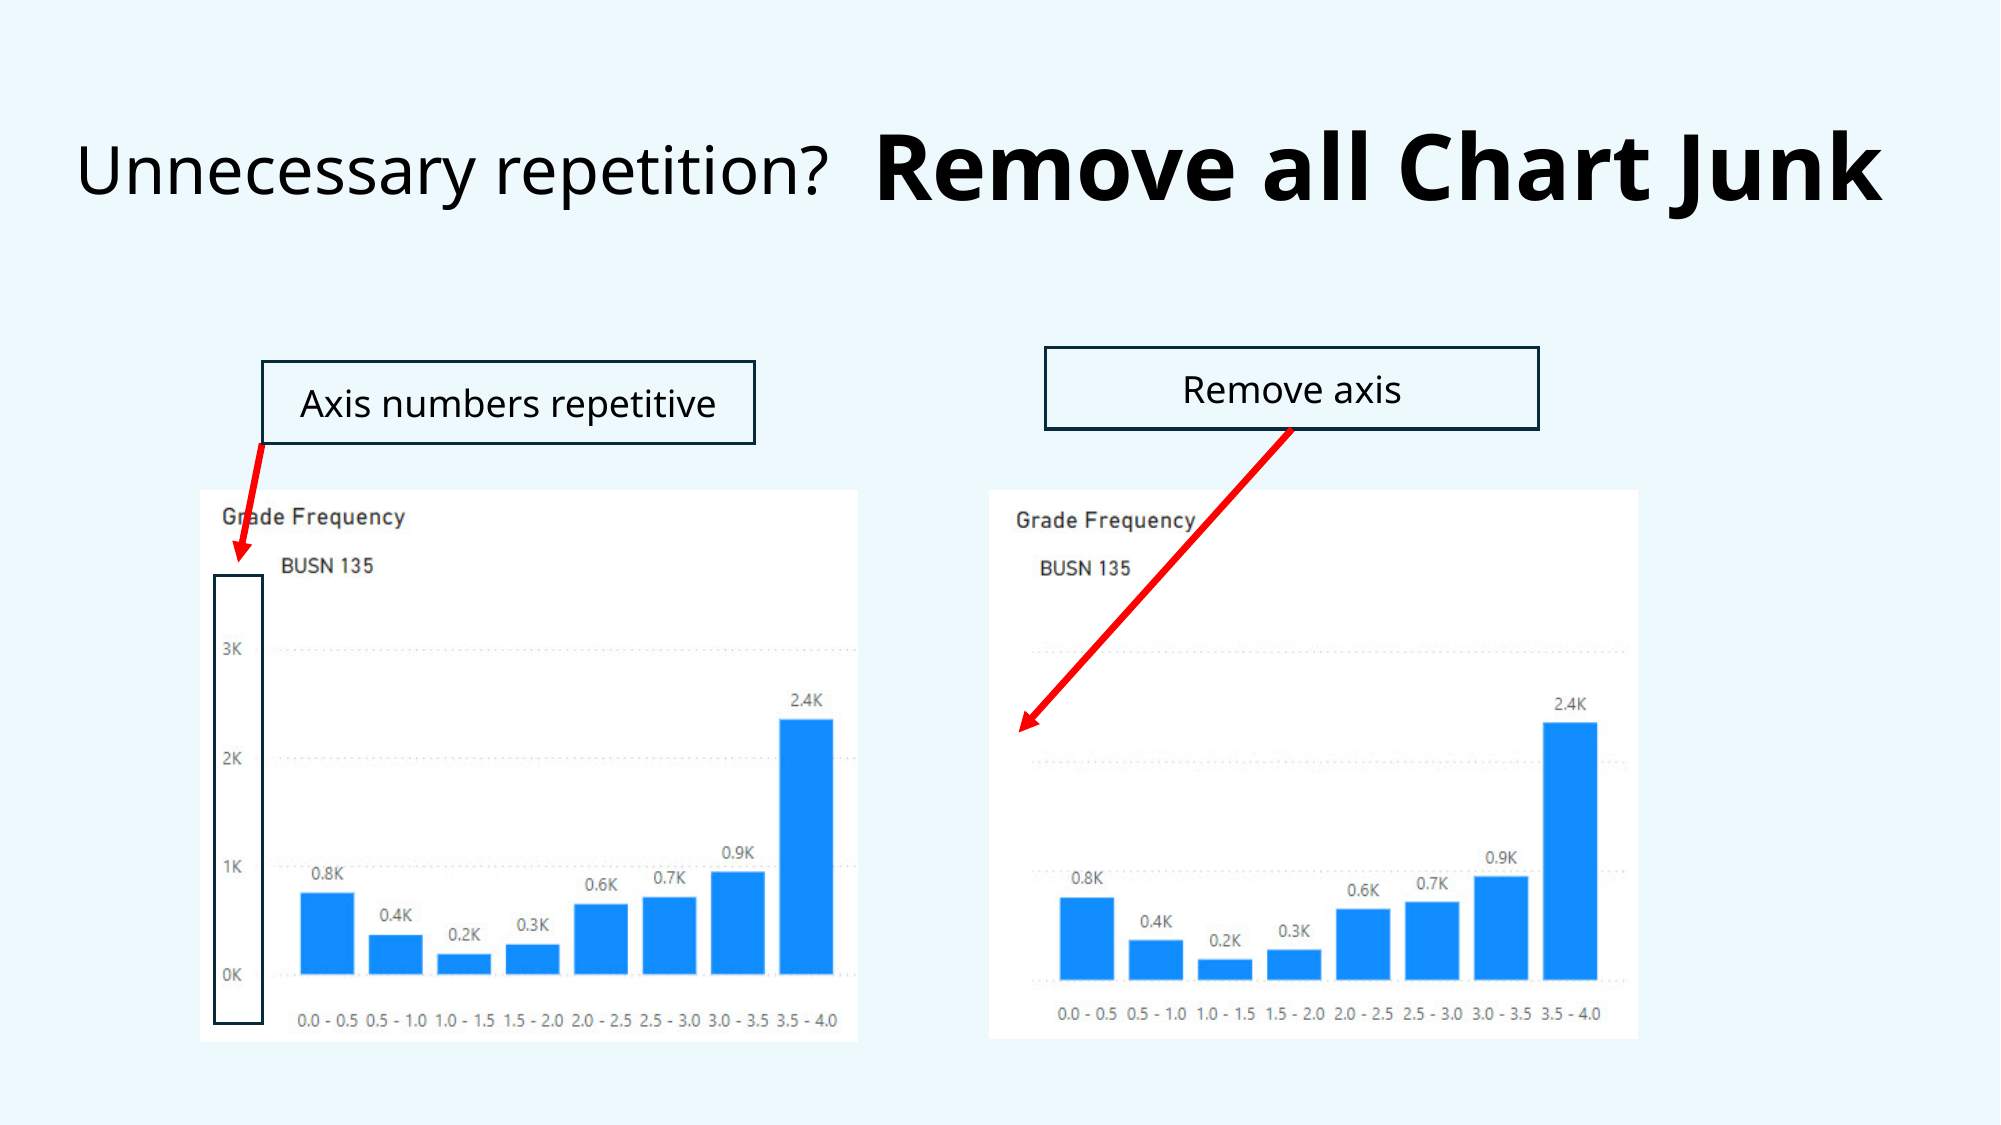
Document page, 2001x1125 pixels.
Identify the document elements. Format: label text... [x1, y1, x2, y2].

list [199, 490, 858, 1042]
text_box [1018, 428, 1293, 733]
title Remove all Chart Junk [857, 91, 1925, 250]
text_box Remove axis [1044, 346, 1540, 431]
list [989, 490, 1639, 1040]
text_box Unnecessary repetition? [60, 120, 896, 216]
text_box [237, 442, 263, 563]
text_box Axis numbers repetitive [261, 360, 756, 445]
